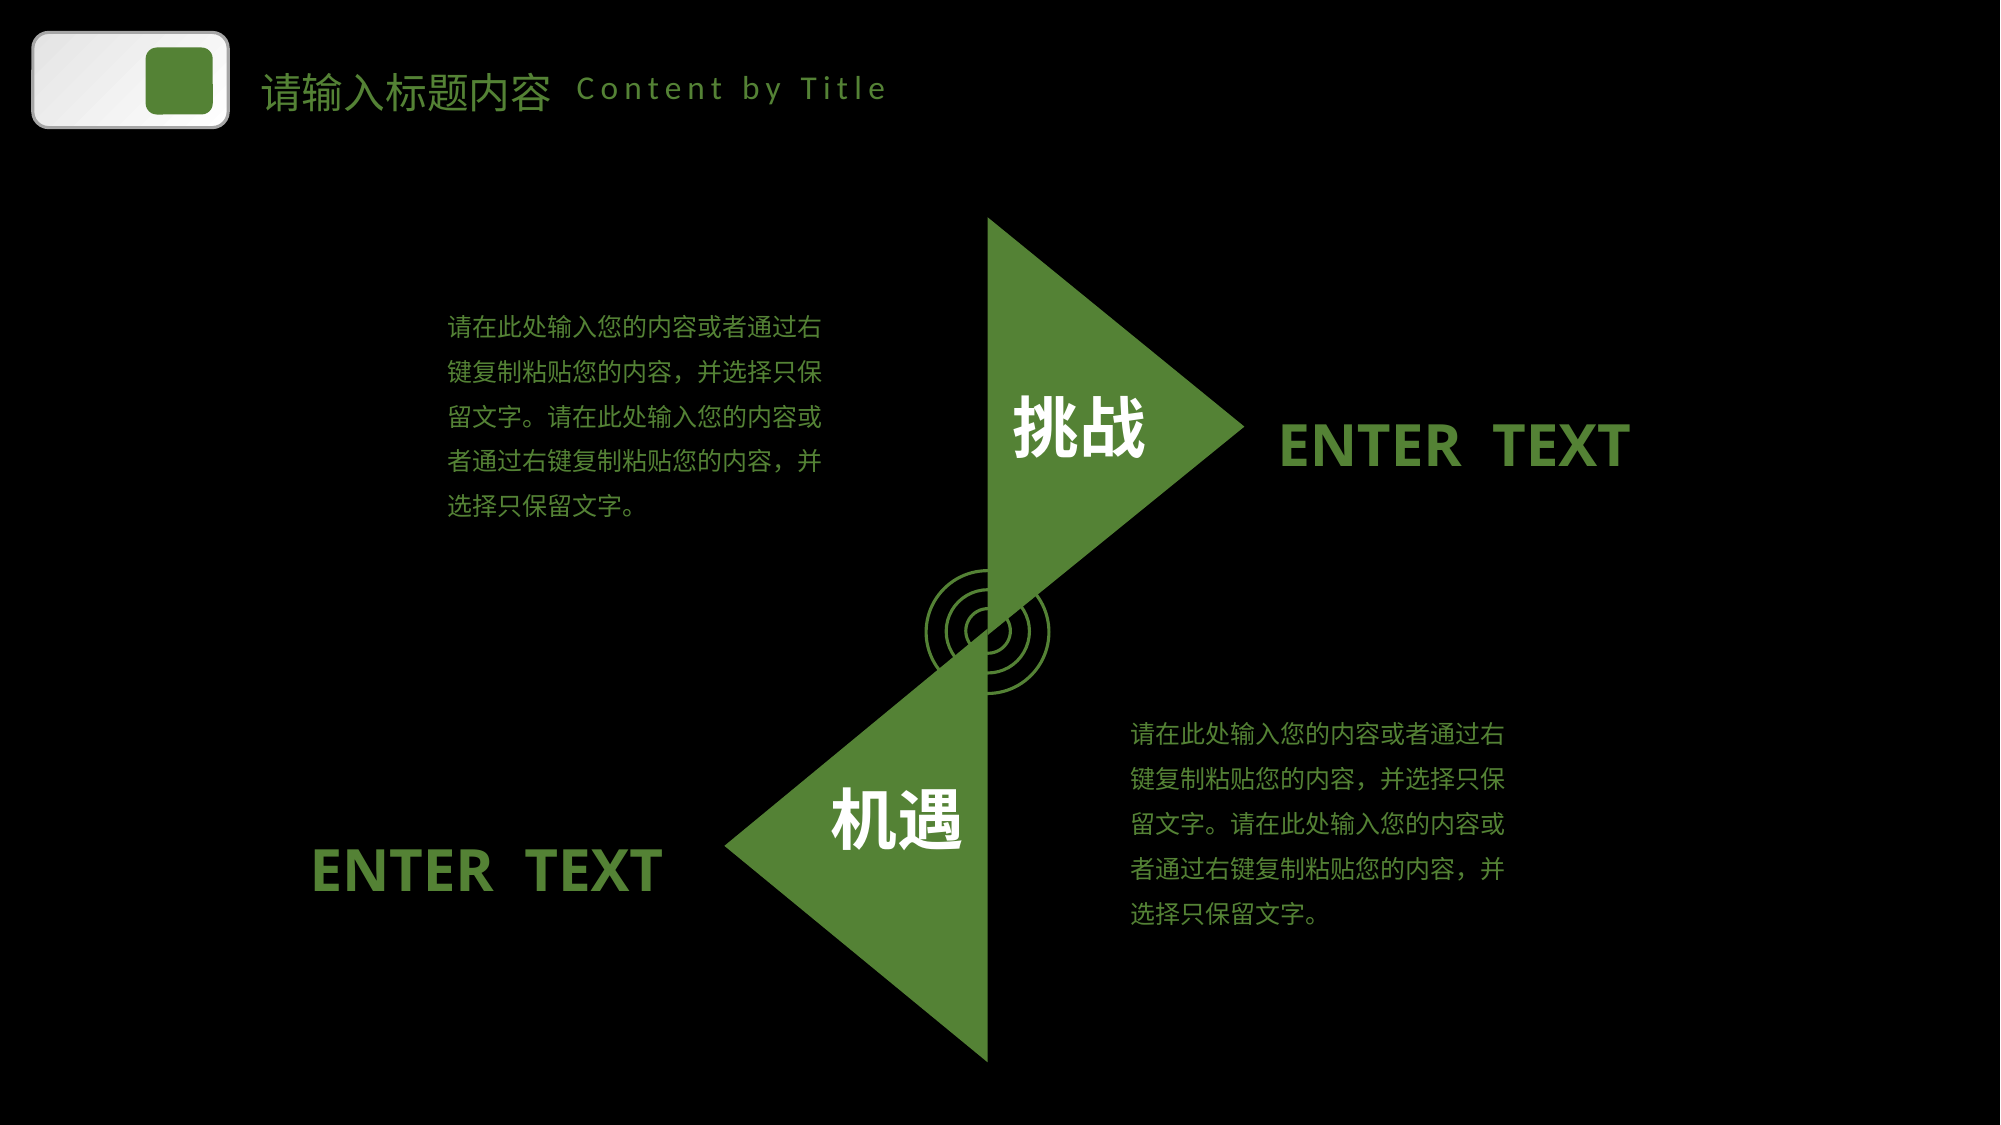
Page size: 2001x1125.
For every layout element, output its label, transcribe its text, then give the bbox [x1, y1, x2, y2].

text_box Content by Title [710, 58, 901, 114]
text_box ENTER TEXT [294, 791, 724, 911]
text_box ENTER TEXT [1262, 365, 1742, 486]
text_box 请在此处输入您的内容或者通过右键复制粘贴您的内容，并选择只保留文字。请在此处输入您的内容或者通过右键复制粘贴您的内容，并选择只保留文字。 [1115, 696, 1540, 981]
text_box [926, 570, 1049, 694]
text_box 请在此处输入您的内容或者通过右键复制粘贴您的内容，并选择只保留文字。请在此处输入您的内容或者通过右键复制粘贴您的内容，并选择只保留文字。 [432, 288, 856, 573]
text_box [724, 628, 988, 1063]
text_box 请输入标题内容 [245, 34, 710, 125]
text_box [987, 217, 1245, 636]
